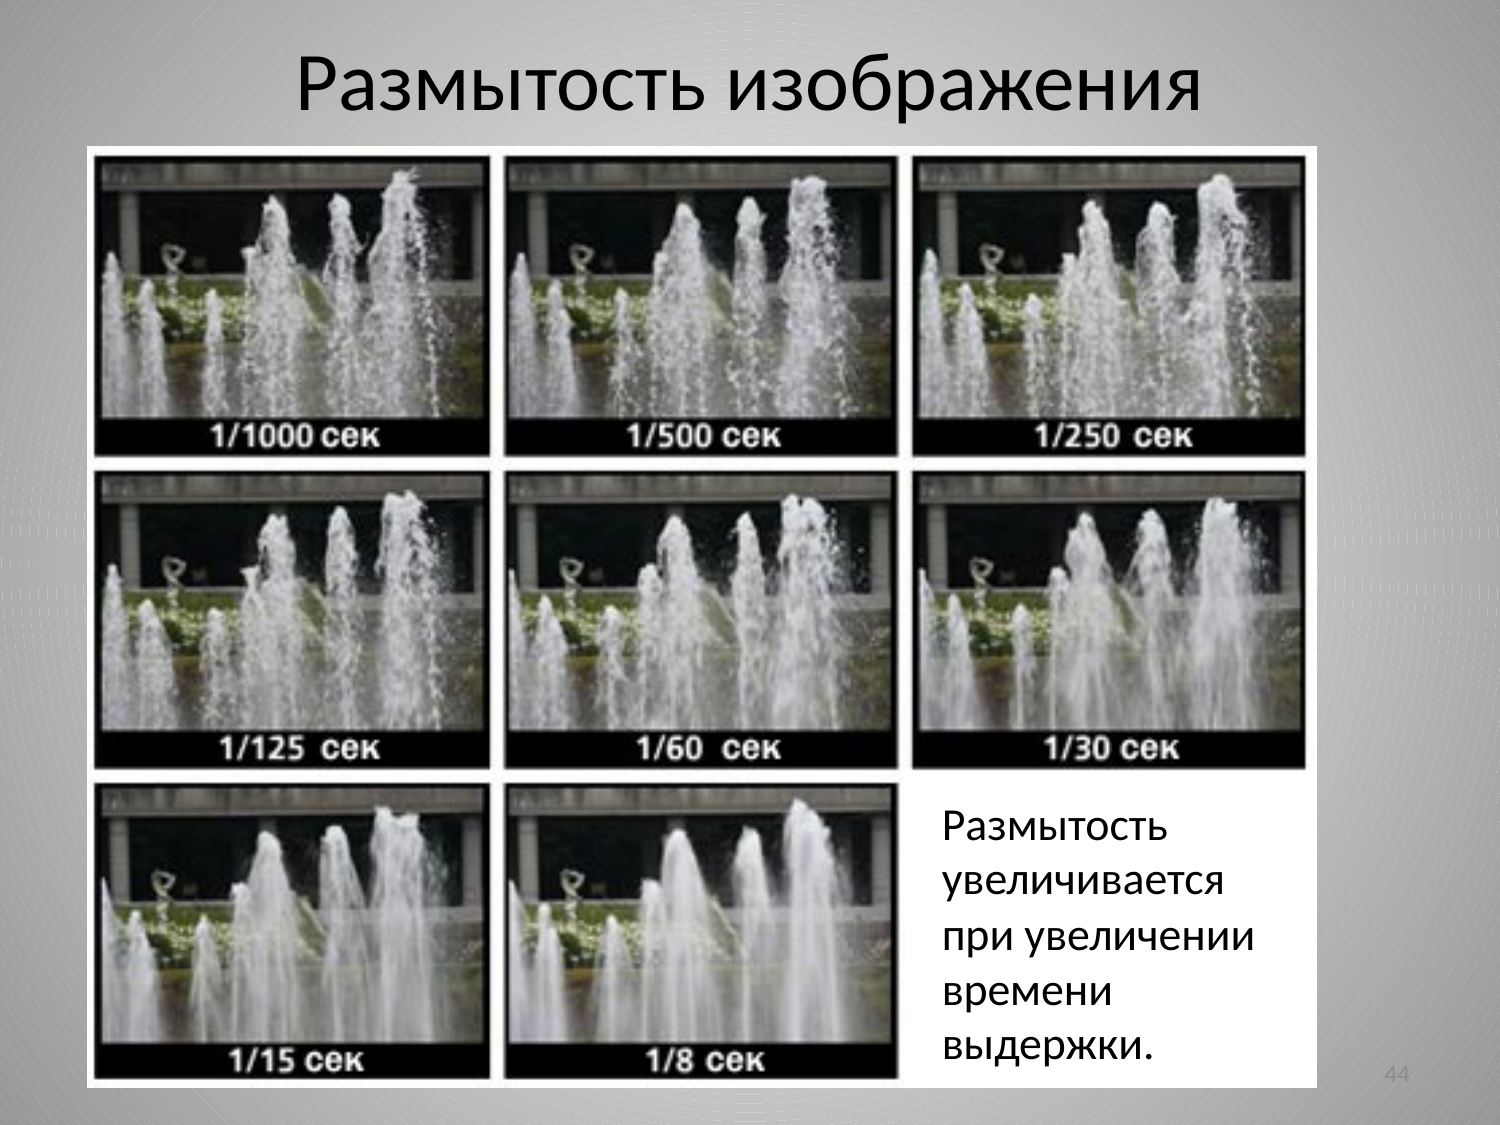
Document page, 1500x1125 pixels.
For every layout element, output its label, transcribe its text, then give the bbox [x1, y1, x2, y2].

title Размытость изображения [75, 19, 1425, 135]
slide_number 44 [1074, 1042, 1425, 1103]
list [87, 146, 1318, 1088]
